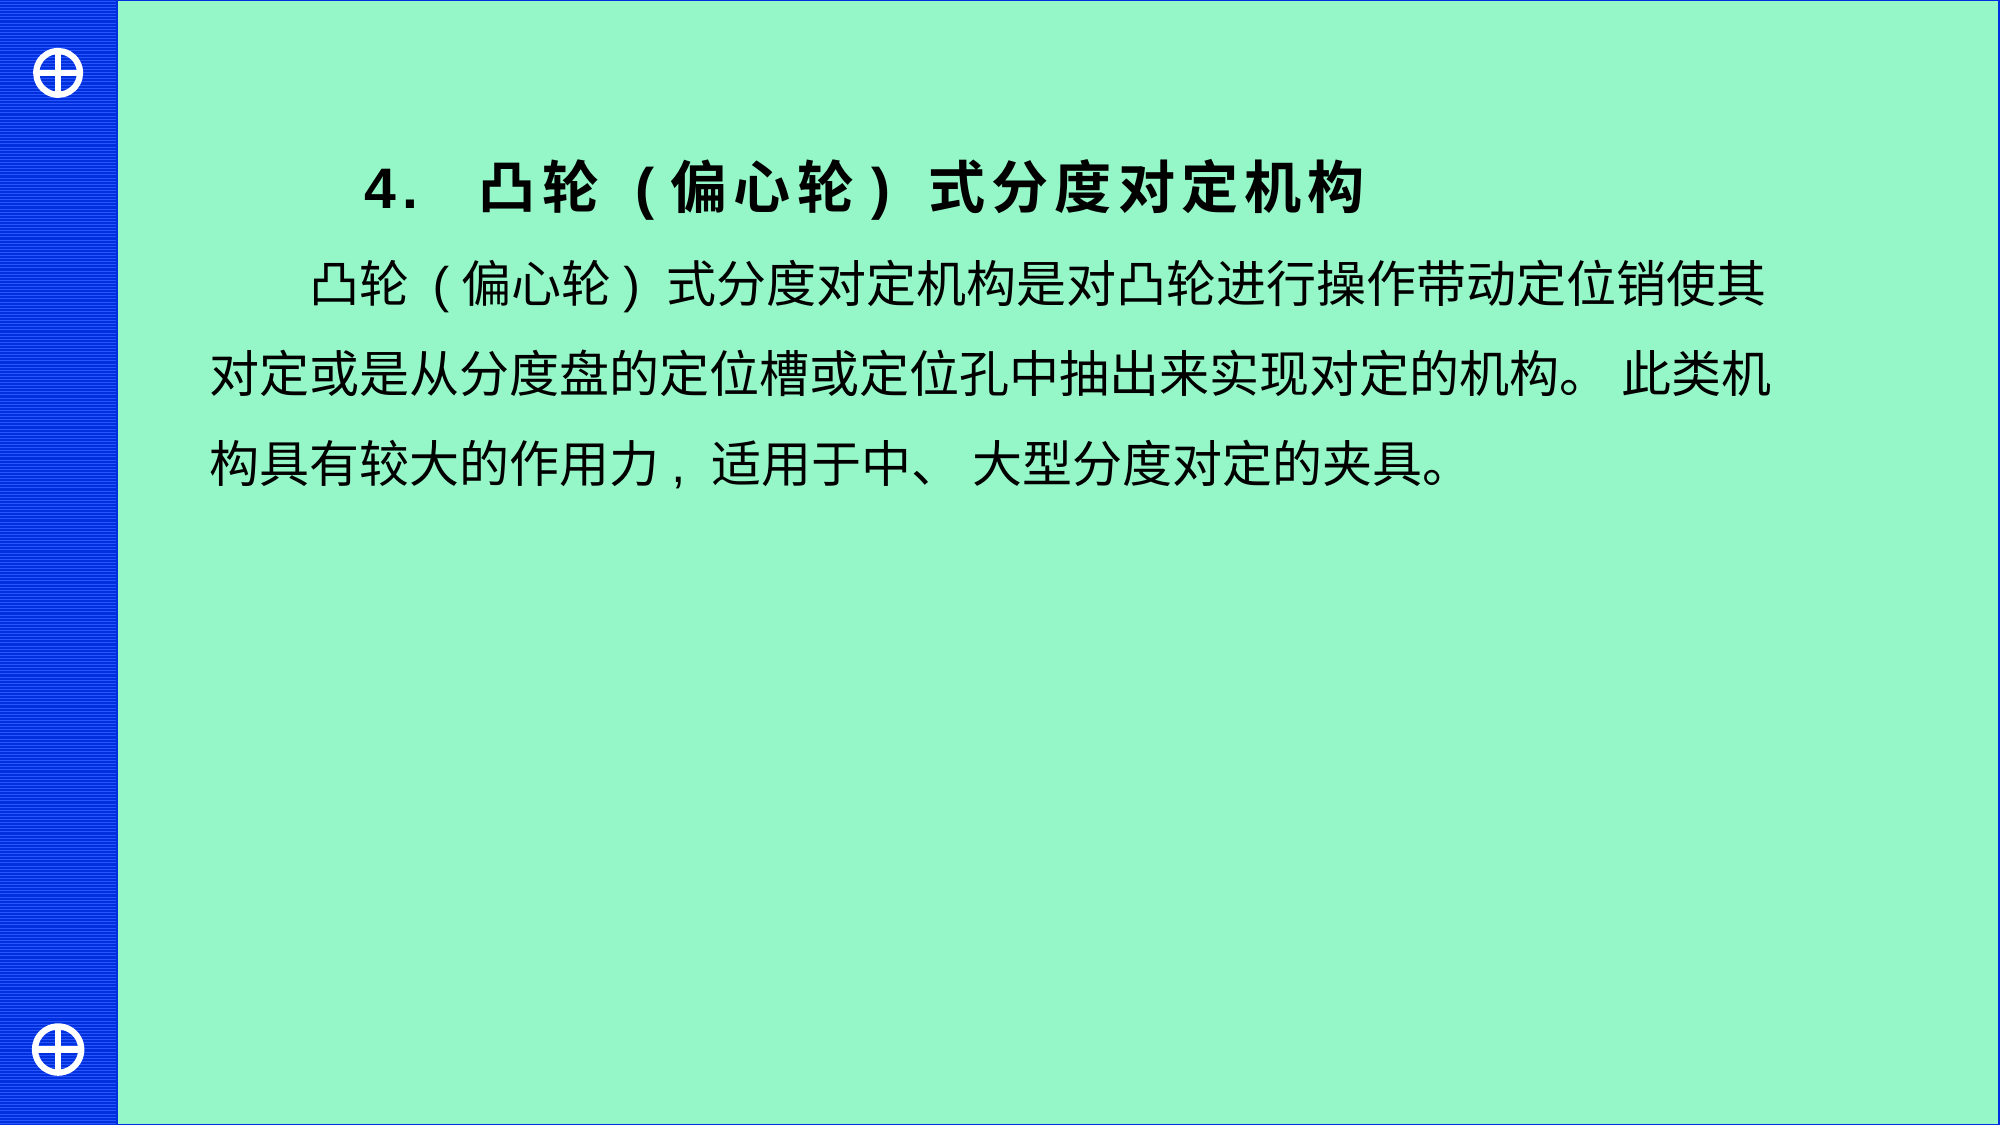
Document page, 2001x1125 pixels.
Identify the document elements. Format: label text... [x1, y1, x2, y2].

text_box 4. 凸轮 (偏心轮) 式分度对定机构 [173, 106, 1462, 228]
text_box 凸轮 (偏心轮) 式分度对定机构是对凸轮进行操作带动定位销使其对定或是从分度盘的定位槽或定位孔中抽出来实现对定的机构。 此类机构具有较大的作用力, 适用于中、 大型分度对定的夹具。 [194, 214, 1806, 500]
